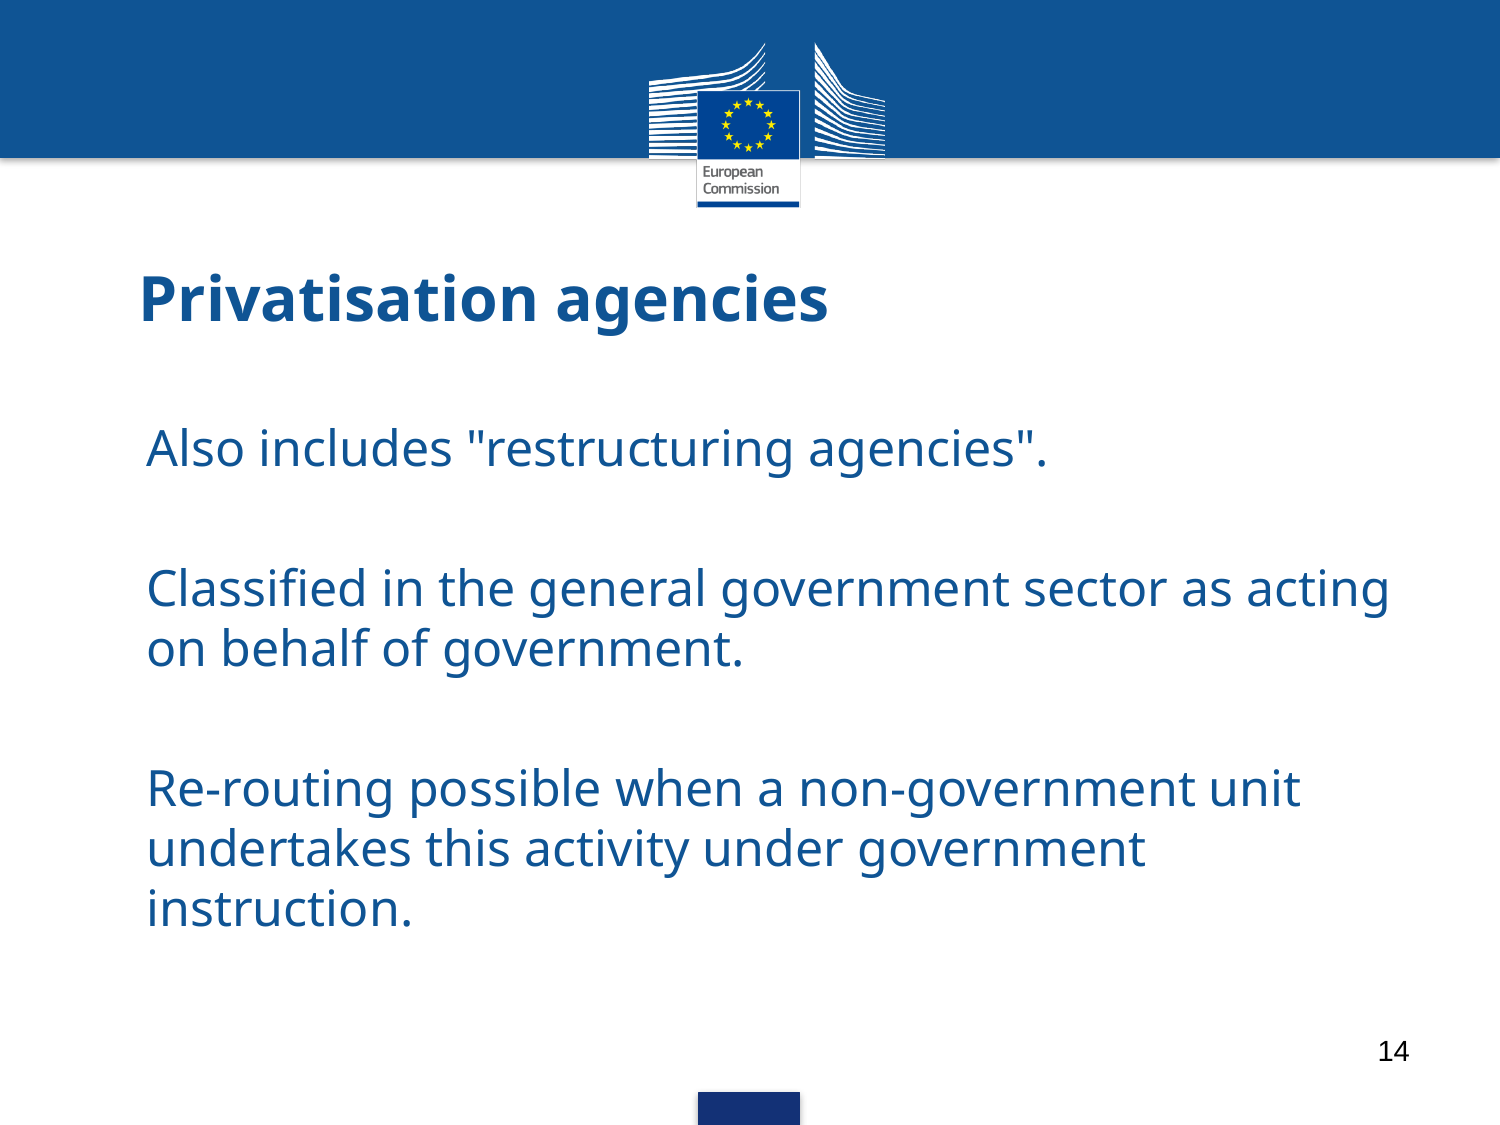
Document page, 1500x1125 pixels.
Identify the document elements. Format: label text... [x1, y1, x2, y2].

list Also includes "restructuring agencies". Classified in the general government sector as acting on behalf of government. Re-routing possible when a non-government unit undertakes this activity under government instruction. [75, 408, 1425, 988]
slide_number 14 [1074, 1024, 1425, 1103]
picture [649, 42, 885, 208]
title Privatisation agencies [64, 219, 1415, 374]
